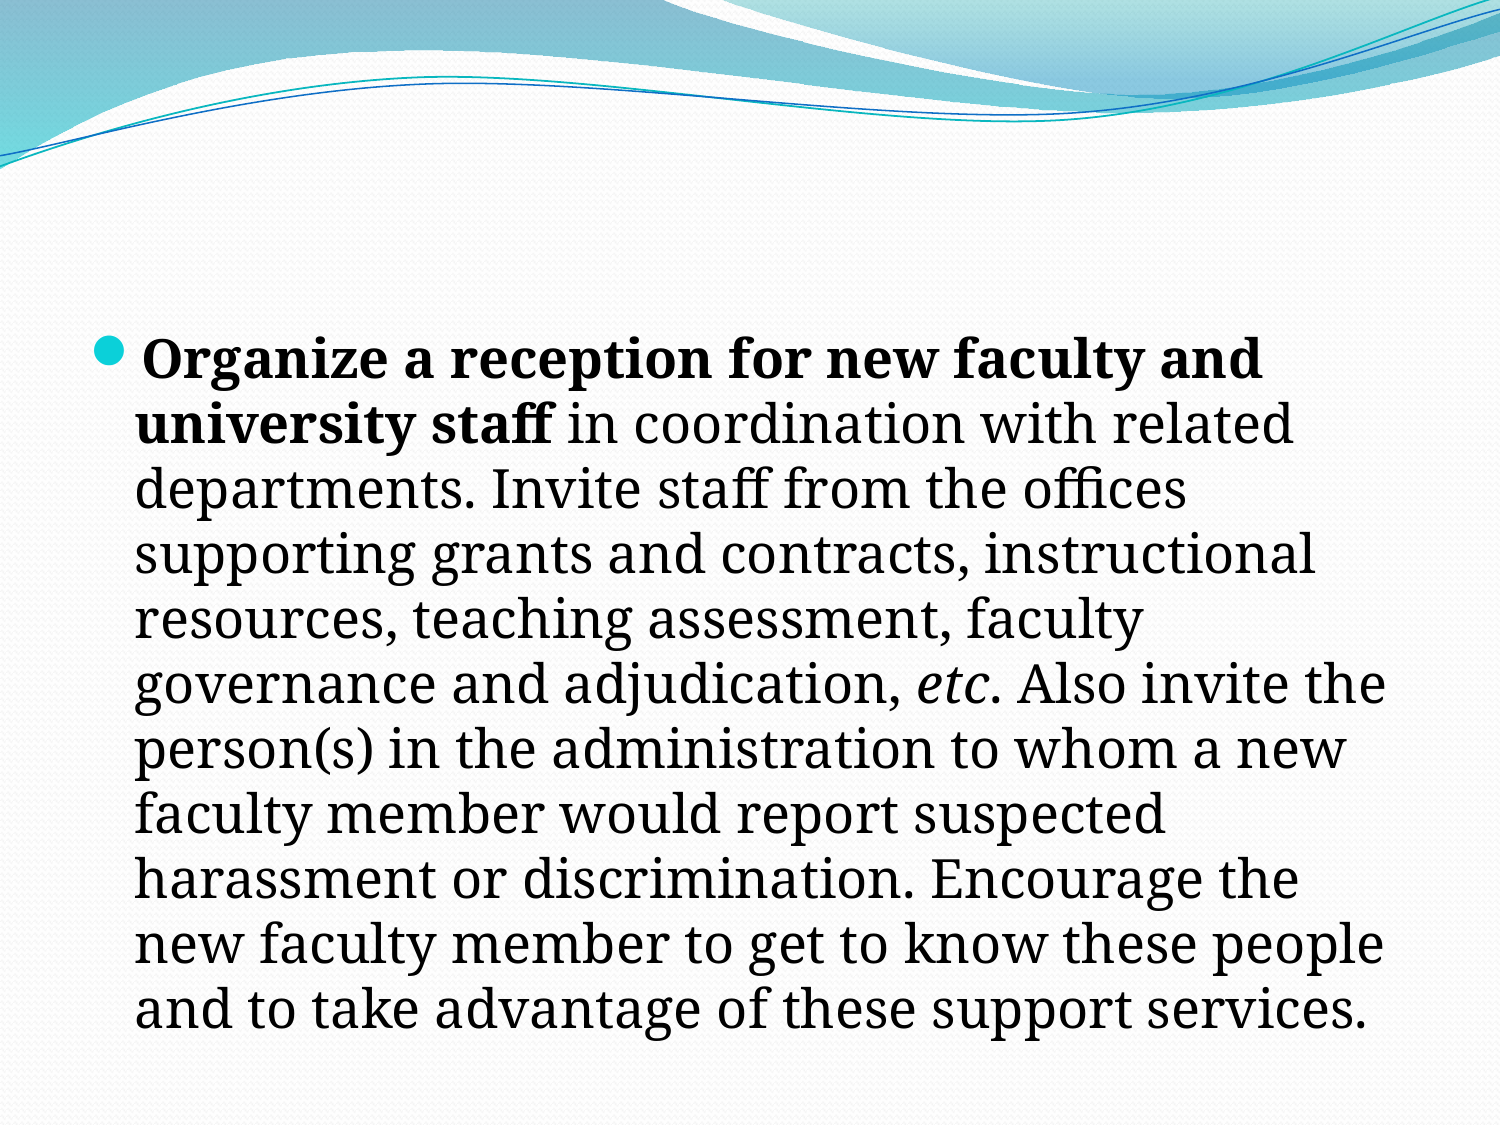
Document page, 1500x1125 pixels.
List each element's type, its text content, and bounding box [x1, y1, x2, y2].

list Organize a reception for new faculty and university staff in coordination with related departments. Invite staff from the offices supporting grants and contracts, instructional resources, teaching assessment, faculty governance and adjudication, etc. Also invite the person(s) in the administration to whom a new faculty member would report suspected harassment or discrimination. Encourage the new faculty member to get to know these people and to take advantage of these support services. [75, 317, 1425, 1038]
